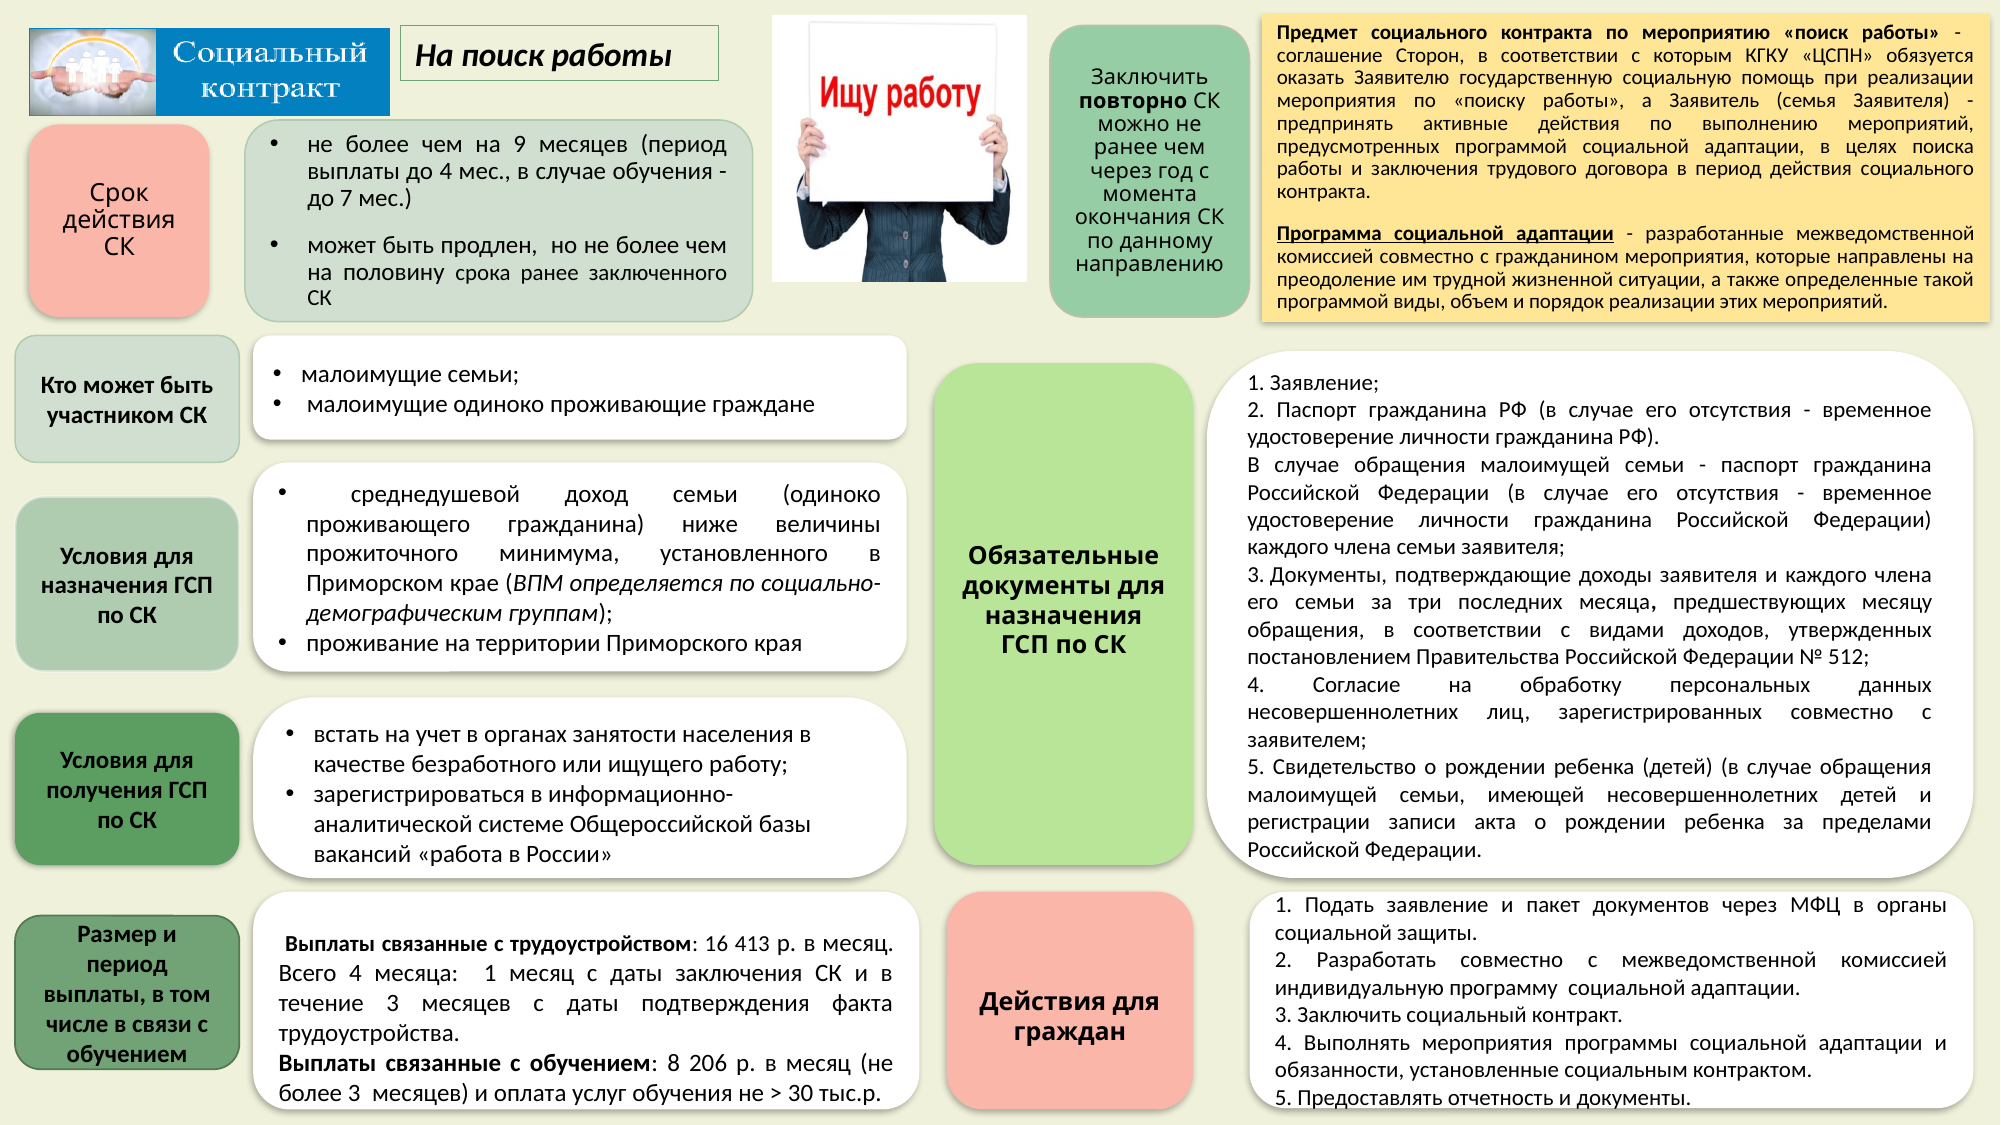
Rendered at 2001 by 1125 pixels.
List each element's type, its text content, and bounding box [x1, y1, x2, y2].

picture [310, 84, 316, 96]
text_box Кто может быть участником СК [14, 334, 241, 464]
text_box Срок действия СК [28, 123, 211, 318]
picture [220, 85, 225, 96]
picture [210, 50, 214, 60]
text_box встать на учет в органах занятости населения в качестве безработного или ищущего работу; зарегистрироваться в информационно-аналитической системе Общероссийской базы вакансий «работа в России» [252, 696, 908, 879]
text_box 1. Заявление; 2. Паспорт гражданина РФ (в случае его отсутствия - временное удостоверение личности гражданина РФ). В случае обращения малоимущей семьи - паспорт гражданина Российской Федерации (в случае его отсутствия - временное удостоверение личности гражданина Российской Федерации) каждого члена семьи заявителя; 3. Документы, подтверждающие доходы заявителя и каждого члена его семьи за три последних месяца, предшествующих месяцу обращения, в соответствии с видами доходов, утвержденных постановлением Правительства Российской Федерации № 512; 4. Согласие на обработку персональных данных несовершеннолетних лиц, зарегистрированных совместно с заявителем; 5. Свидетельство о рождении ребенка (детей) (в случае обращения малоимущей семьи, имеющей несовершеннолетних детей и регистрации записи акта о рождении ребенка за пределами Российской Федерации. [1205, 349, 1975, 879]
text_box Размер и период выплаты, в том числе в связи с обучением [14, 914, 241, 1071]
picture [264, 49, 268, 61]
text_box 1. Подать заявление и пакет документов через МФЦ в органы социальной защиты. 2. Разработать совместно с межведомственной комиссией индивидуальную программу социальной адаптации. 3. Заключить социальный контракт. 4. Выполнять мероприятия программы социальной адаптации и обязанности, установленные социальным контрактом. 5. Предоставлять отчетность и документы. [1248, 890, 1975, 1110]
text_box не более чем на 9 месяцев (период выплаты до 4 мес., в случае обучения - до 7 мес.) может быть продлен, но не более чем на половину срока ранее заключенного СК [244, 119, 754, 323]
picture [284, 84, 289, 95]
list Предмет социального контракта по мероприятию «поиск работы» - соглашение Сторон, в соответствии с которым КГКУ «ЦСПН» обязуется оказать Заявителю государственную социальную помощь при реализации мероприятия по «поиску работы», а Заявитель (семья Заявителя) - предпринять активные действия по выполнению мероприятий, предусмотренных программой социальной адаптации, в целях поиска работы и заключения трудового договора в период действия социального контракта. Программа социальной адаптации - разработанные межведомственной комиссией совместно с гражданином мероприятия, которые направлены на преодоление им трудной жизненной ситуации, а также определенные такой программой виды, объем и порядок реализации этих мероприятий. [1261, 13, 1991, 323]
picture [360, 49, 364, 61]
text_box Действия для граждан [945, 890, 1194, 1111]
picture [275, 84, 279, 103]
picture [771, 14, 1027, 283]
text_box среднедушевой доход семьи (одиноко проживающего гражданина) ниже величины прожиточного минимума, установленного в Приморском крае (ВПМ определяется по социально-демографическим группам); проживание на территории Приморского края [252, 461, 908, 673]
picture [246, 49, 250, 61]
text_box На поиск работы [400, 25, 719, 81]
text_box Заключить повторно СК можно не ранее чем через год с момента окончания СК по данному направлению [1049, 24, 1251, 318]
picture [31, 30, 155, 116]
picture [204, 84, 215, 96]
text_box малоимущие семьи; малоимущие одиноко проживающие граждане [252, 334, 908, 441]
picture [174, 43, 180, 60]
text_box Условия для назначения ГСП по СК [13, 495, 241, 673]
picture [300, 84, 304, 96]
text_box Выплаты связанные с трудоустройством: 16 413 р. в месяц. Всего 4 месяца: 1 месяц с даты заключения СК и в течение 3 месяцев с даты подтверждения факта трудоустройства. Выплаты связанные с обучением: 8 206 р. в месяц (не более 3 месяцев) и оплата услуг обучения не > 30 тыс.р. [252, 890, 921, 1111]
text_box Обязательные документы для назначения ГСП по СК [933, 362, 1195, 866]
text_box Условия для получения ГСП по СК [15, 712, 240, 866]
